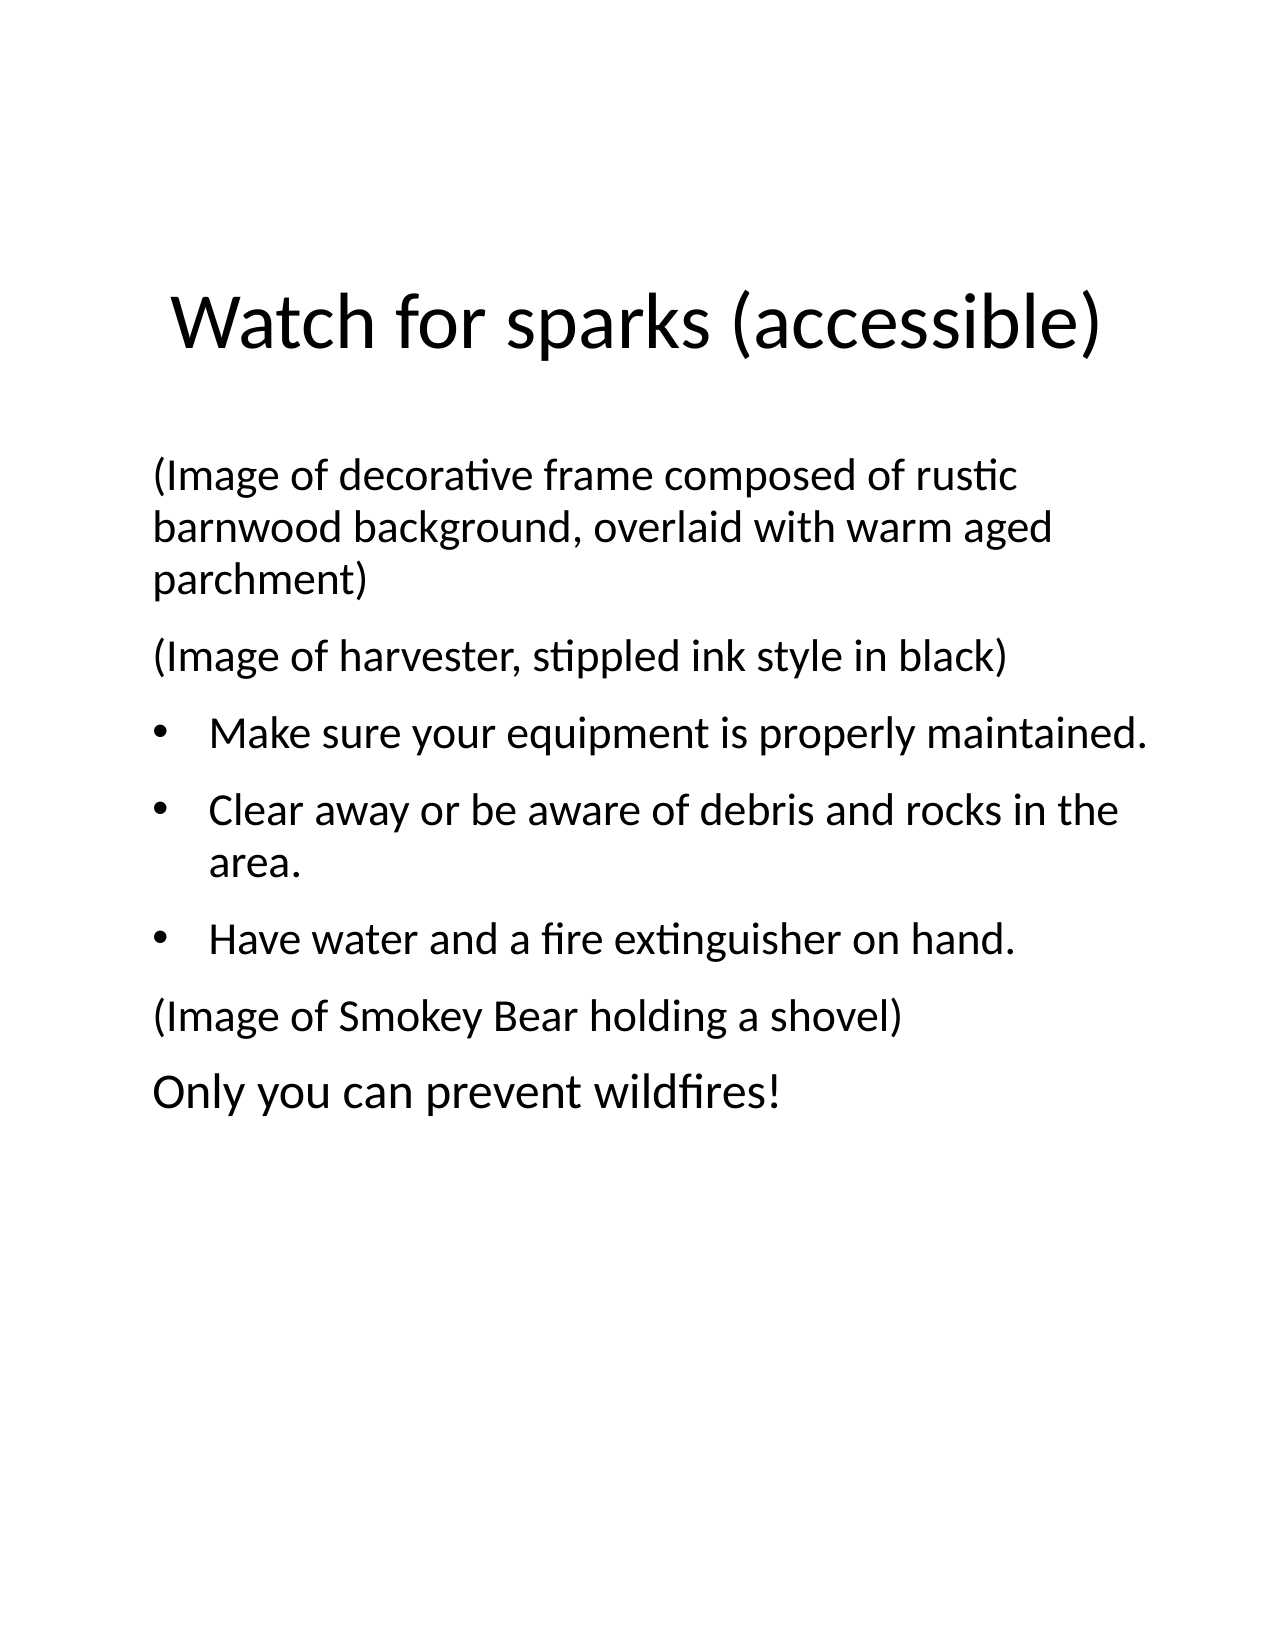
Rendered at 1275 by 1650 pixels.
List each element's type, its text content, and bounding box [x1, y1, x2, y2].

text_box (Image of decorative frame composed of rustic barnwood background, overlaid with warm aged parchment) (Image of harvester, stippled ink style in black) Make sure your equipment is properly maintained. Clear away or be aware of debris and rocks in the area. Have water and a fire extinguisher on hand. (Image of Smokey Bear holding a shovel) Only you can prevent wildfires! [152, 447, 1160, 1196]
title Watch for sparks (accessible) [95, 226, 1180, 408]
